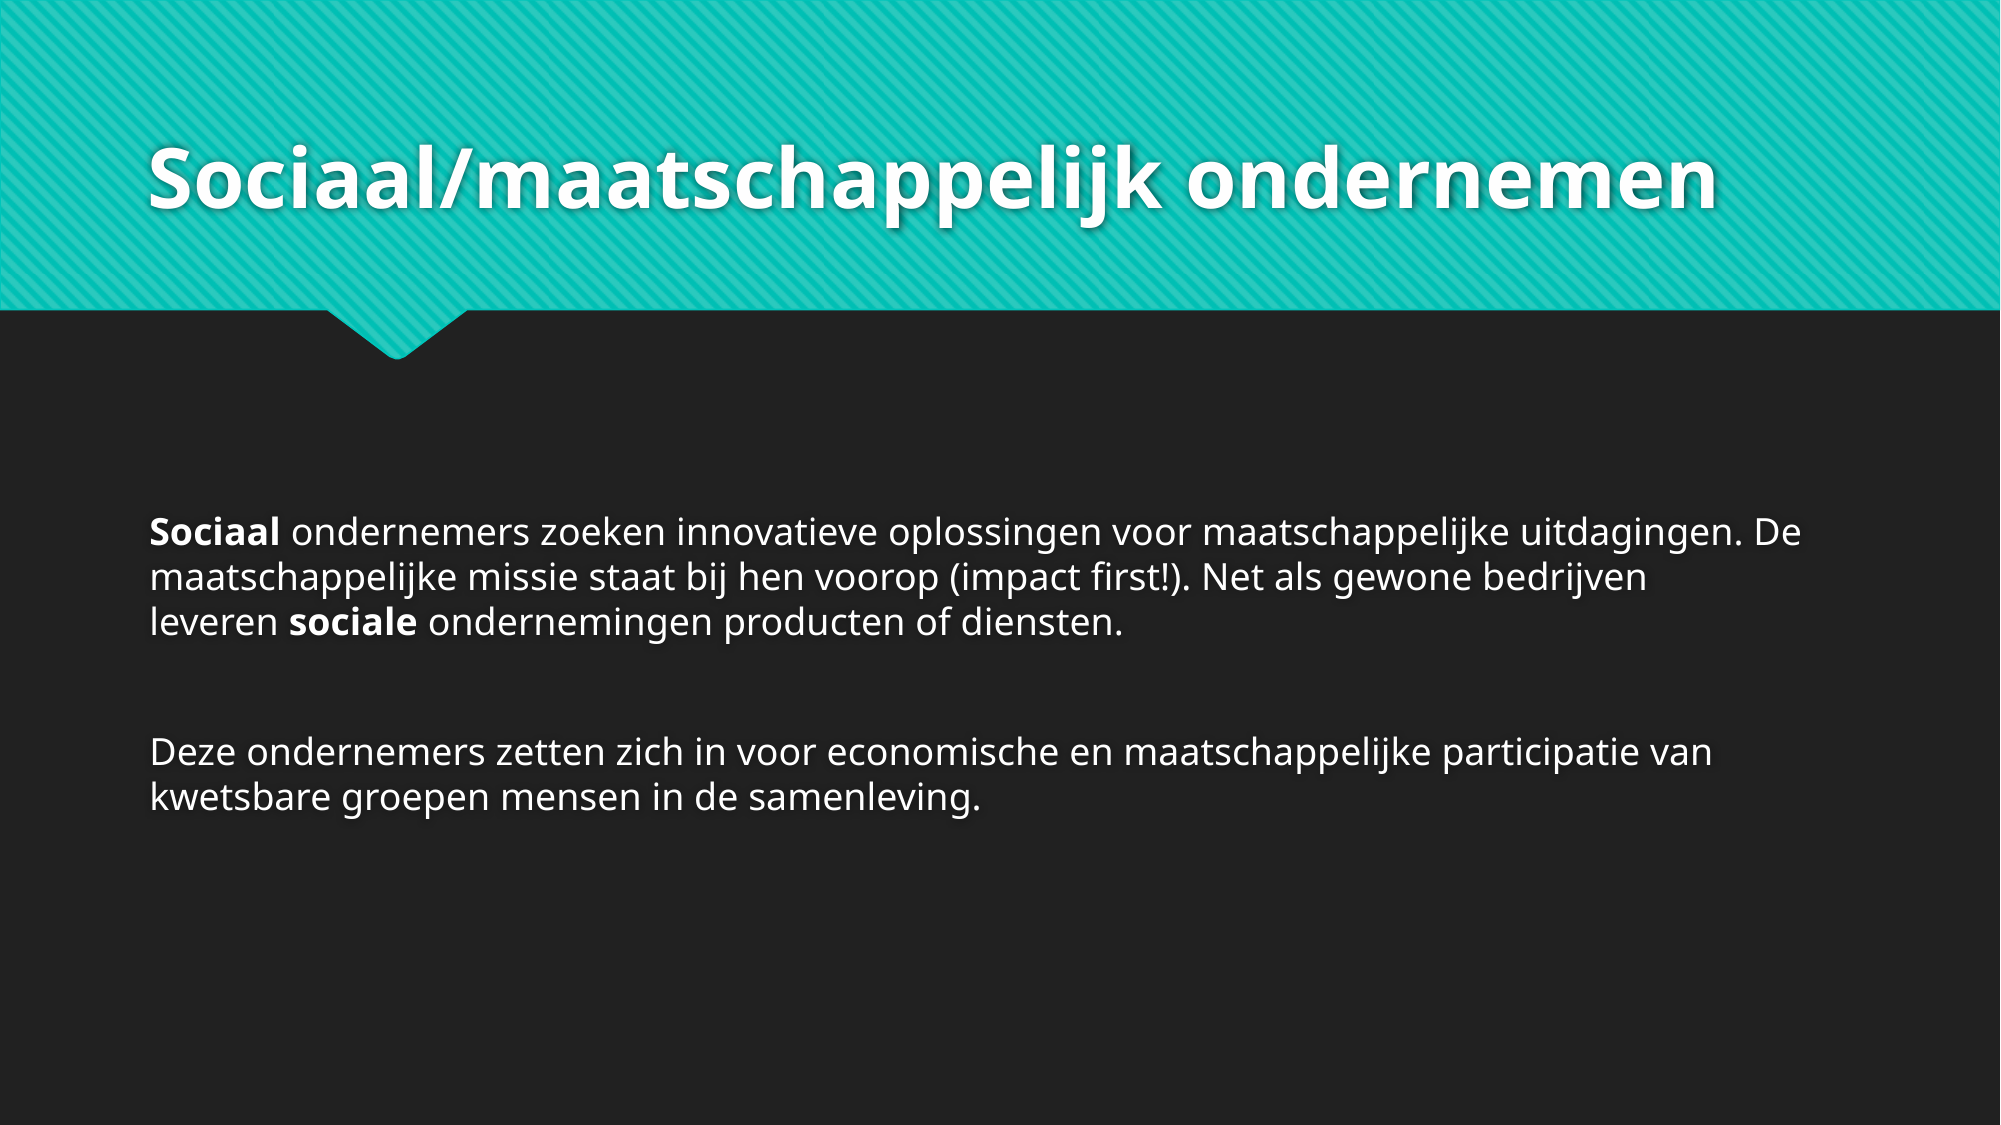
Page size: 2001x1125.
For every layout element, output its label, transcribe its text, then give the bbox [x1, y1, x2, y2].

list Sociaal ondernemers zoeken innovatieve oplossingen voor maatschappelijke uitdagingen. De maatschappelijke missie staat bij hen voorop (impact first!). Net als gewone bedrijven leveren sociale ondernemingen producten of diensten. Deze ondernemers zetten zich in voor economische en maatschappelijke participatie van kwetsbare groepen mensen in de samenleving. [134, 364, 1866, 962]
title Sociaal/maatschappelijk ondernemen [132, 73, 1868, 233]
